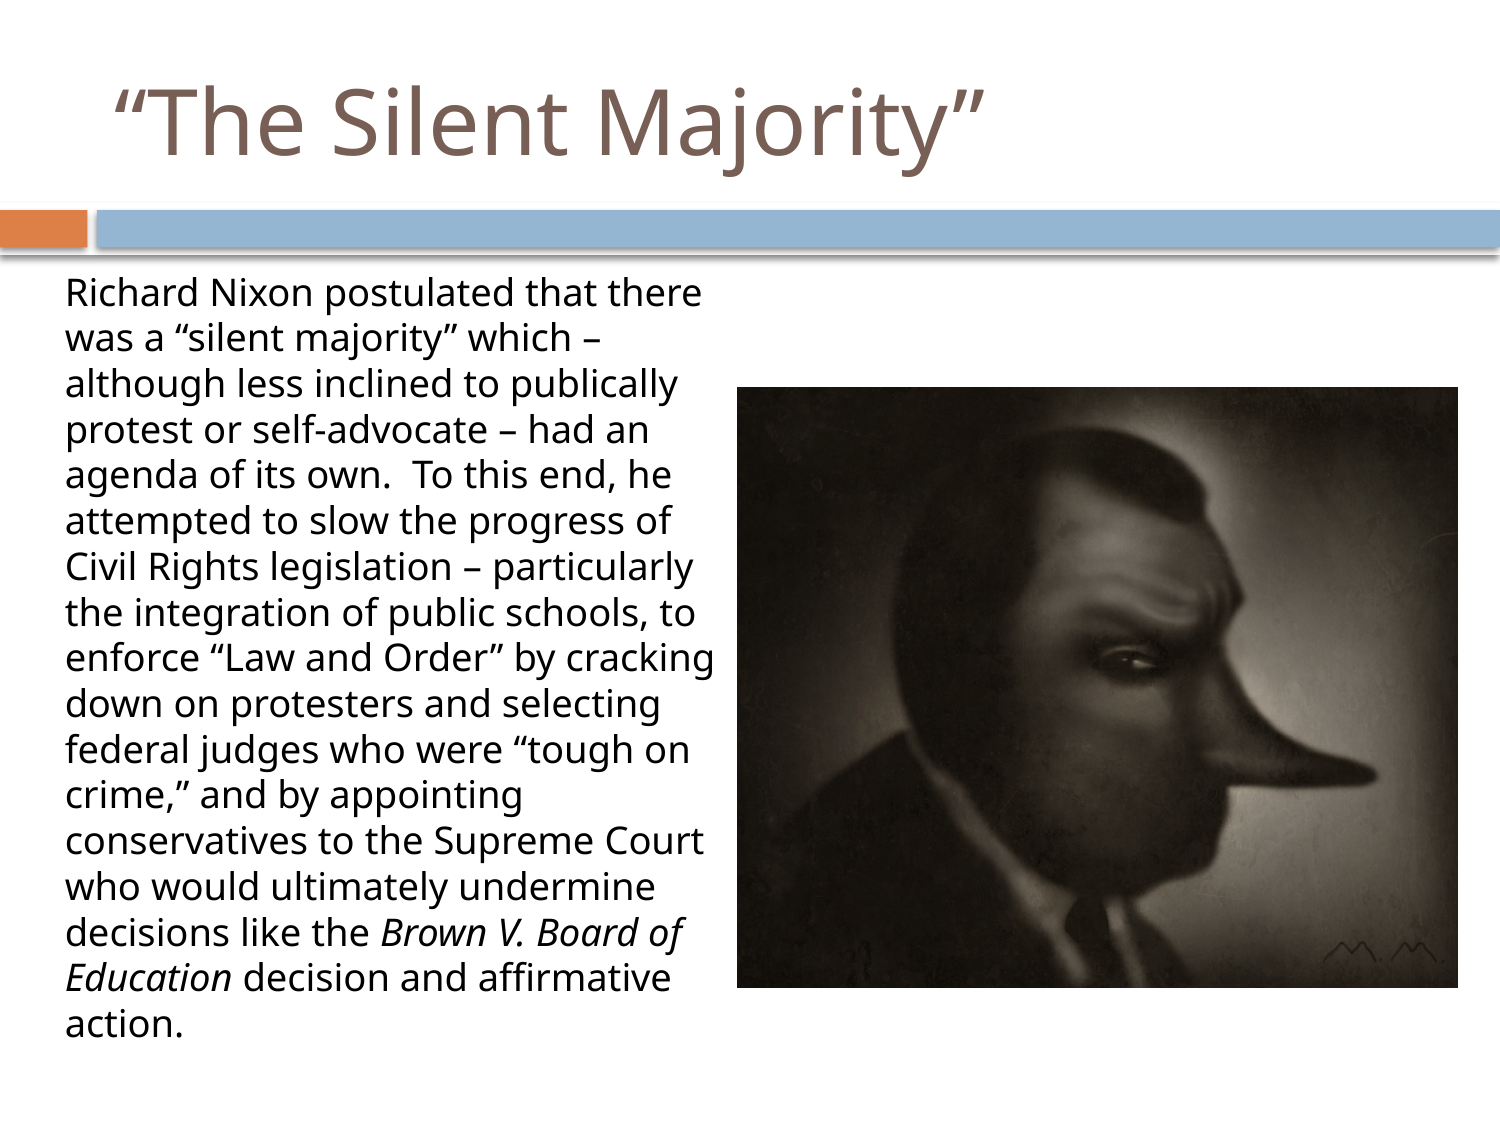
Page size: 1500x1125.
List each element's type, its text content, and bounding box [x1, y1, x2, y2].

title “The Silent Majority” [99, 37, 1438, 200]
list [737, 387, 1459, 988]
list Richard Nixon postulated that there was a “silent majority” which – although less inclined to publically protest or self-advocate – had an agenda of its own. To this end, he attempted to slow the progress of Civil Rights legislation – particularly the integration of public schools, to enforce “Law and Order” by cracking down on protesters and selecting federal judges who were “tough on crime,” and by appointing conservatives to the Supreme Court who would ultimately undermine decisions like the Brown V. Board of Education decision and affirmative action. [50, 260, 738, 1075]
